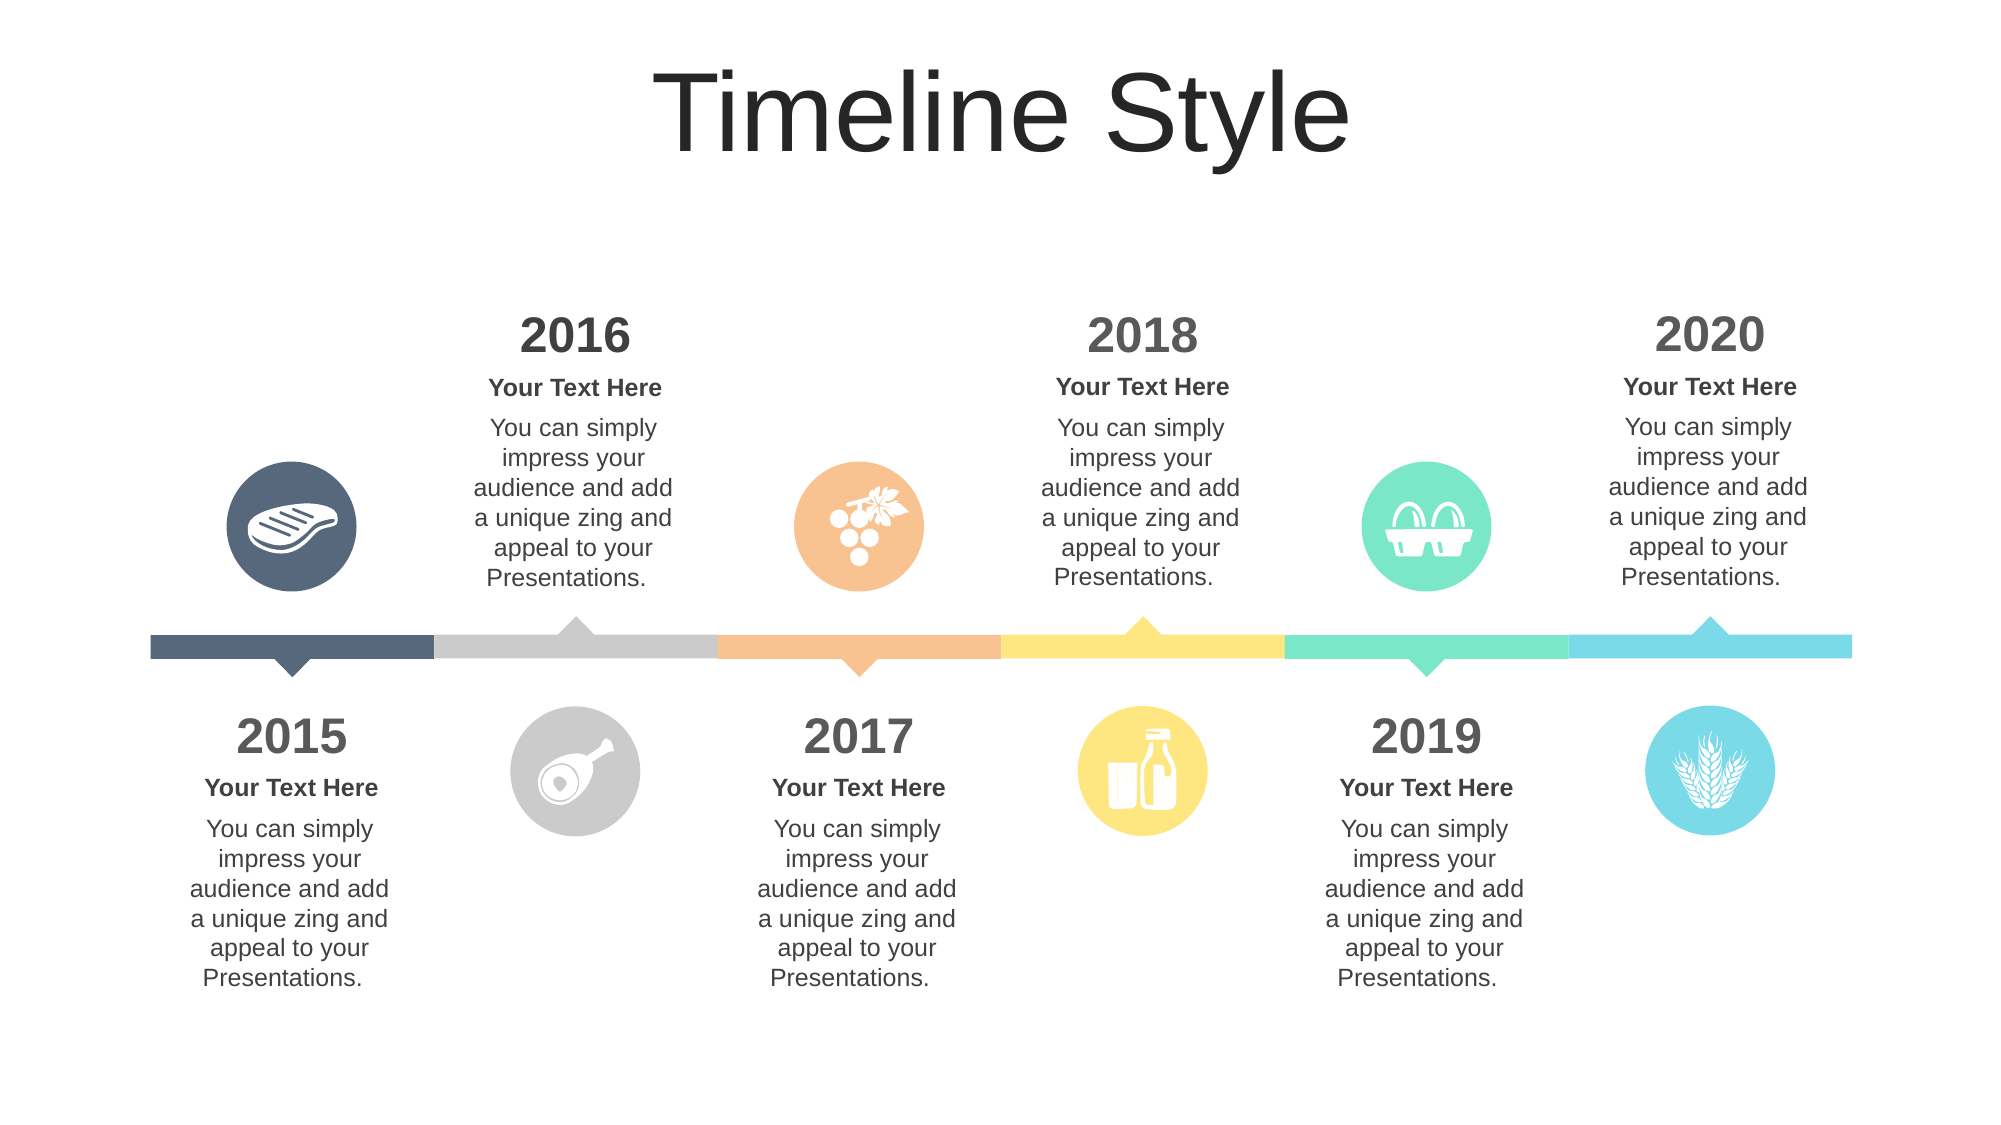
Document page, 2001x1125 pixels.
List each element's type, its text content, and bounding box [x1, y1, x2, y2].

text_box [1108, 728, 1177, 810]
text_box 2017 [740, 695, 978, 764]
text_box [1076, 704, 1209, 837]
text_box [1591, 362, 1830, 601]
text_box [829, 485, 907, 567]
text_box [1672, 730, 1749, 809]
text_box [1023, 363, 1262, 601]
text_box [793, 460, 926, 593]
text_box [172, 764, 411, 1002]
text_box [456, 363, 695, 602]
text_box 2015 [172, 695, 411, 764]
text_box [1360, 460, 1493, 593]
text_box 2018 [1023, 294, 1262, 363]
text_box 2016 [456, 295, 695, 363]
text_box [225, 460, 358, 593]
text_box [740, 764, 978, 1002]
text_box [1385, 501, 1473, 557]
list Timeline Style [53, 55, 1952, 175]
text_box 2019 [1307, 695, 1546, 764]
text_box 2020 [1591, 294, 1830, 362]
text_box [150, 616, 1853, 678]
text_box [1644, 704, 1777, 837]
text_box [537, 738, 615, 805]
text_box [247, 503, 338, 554]
text_box [509, 705, 642, 838]
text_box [1307, 764, 1546, 1002]
